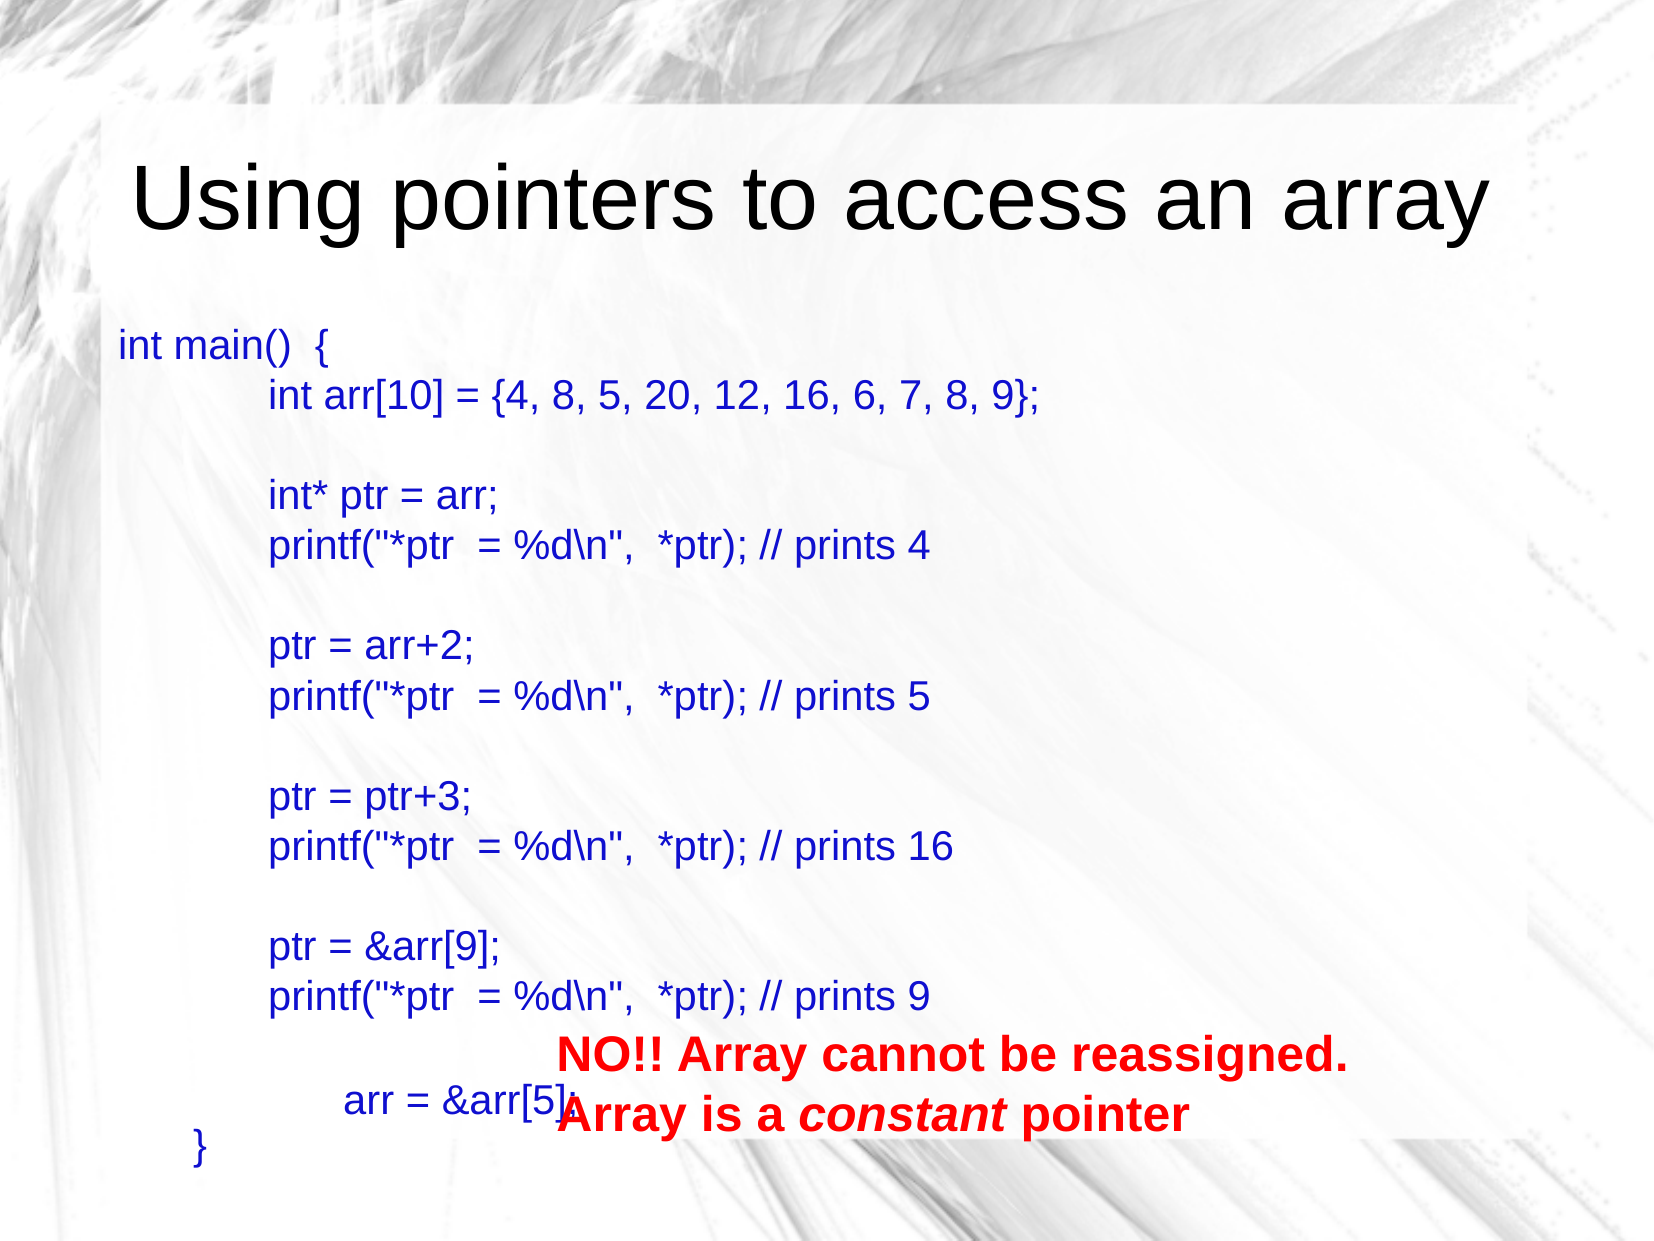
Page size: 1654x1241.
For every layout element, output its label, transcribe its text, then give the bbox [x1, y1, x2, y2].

picture [0, 0, 1654, 1241]
text_box NO!! Array cannot be reassigned. Array is a constant pointer [541, 1013, 1395, 1149]
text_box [527, 403, 1020, 830]
title Using pointers to access an array [118, 93, 1506, 293]
list int main() { int arr[10] = {4, 8, 5, 20, 12, 16, 6, 7, 8, 9}; int* ptr = arr; printf("*ptr = %d\n", *ptr); // prints 4 ptr = arr+2; printf("*ptr = %d\n", *ptr); // prints 5 ptr = ptr+3; printf("*ptr = %d\n", *ptr); // prints 16 ptr = &arr[9]; printf("*ptr = %d\n", *ptr); // prints 9 arr = &arr[5]; } [118, 318, 1571, 1084]
